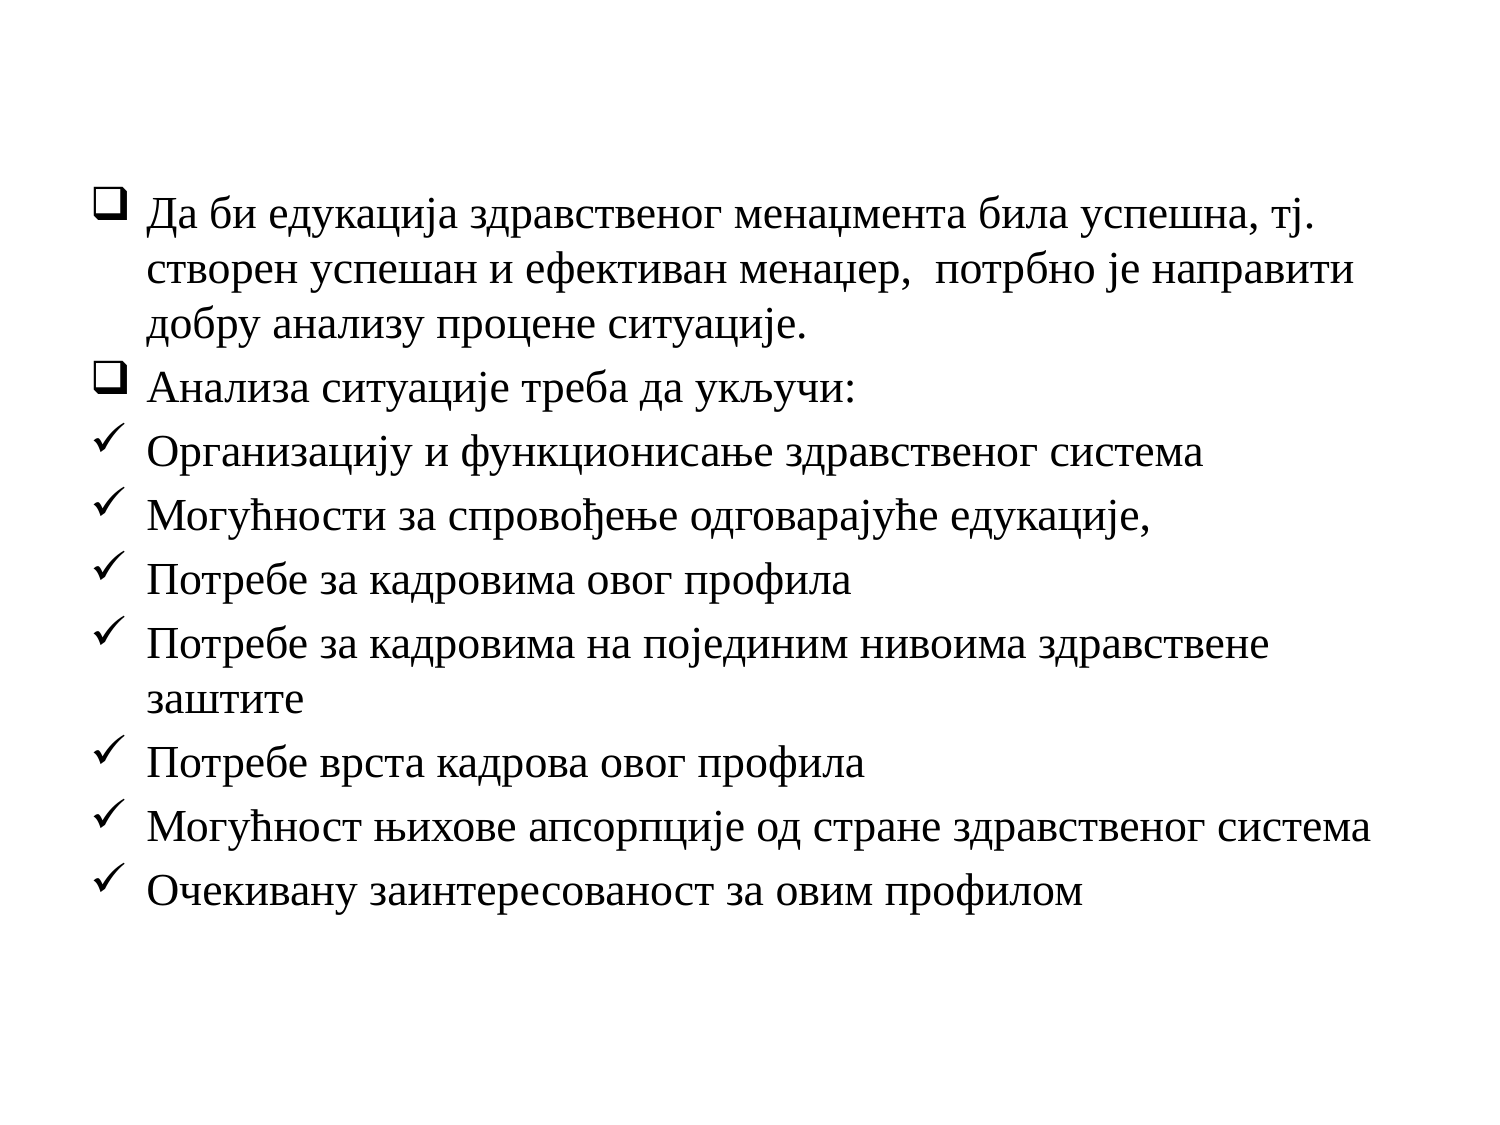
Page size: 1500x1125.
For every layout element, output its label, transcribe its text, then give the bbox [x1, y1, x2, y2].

list Да би едукација здравственог менаџмента била успешна, тј. створен успешан и ефективан менаџер, потрбно је направити добру анализу процене ситуације. Анализа ситуације треба да укључи: Организацију и функционисање здравственог система Могућности за спровођење одговарајуће едукације, Потребе за кадровима овог профила Потребе за кадровима на појединим нивоима здравствене заштите Потребе врста кадрова овог профила Могућност њихове апсорпције од стране здравственог система Очекивану заинтересованост за овим профилом [75, 174, 1425, 1005]
